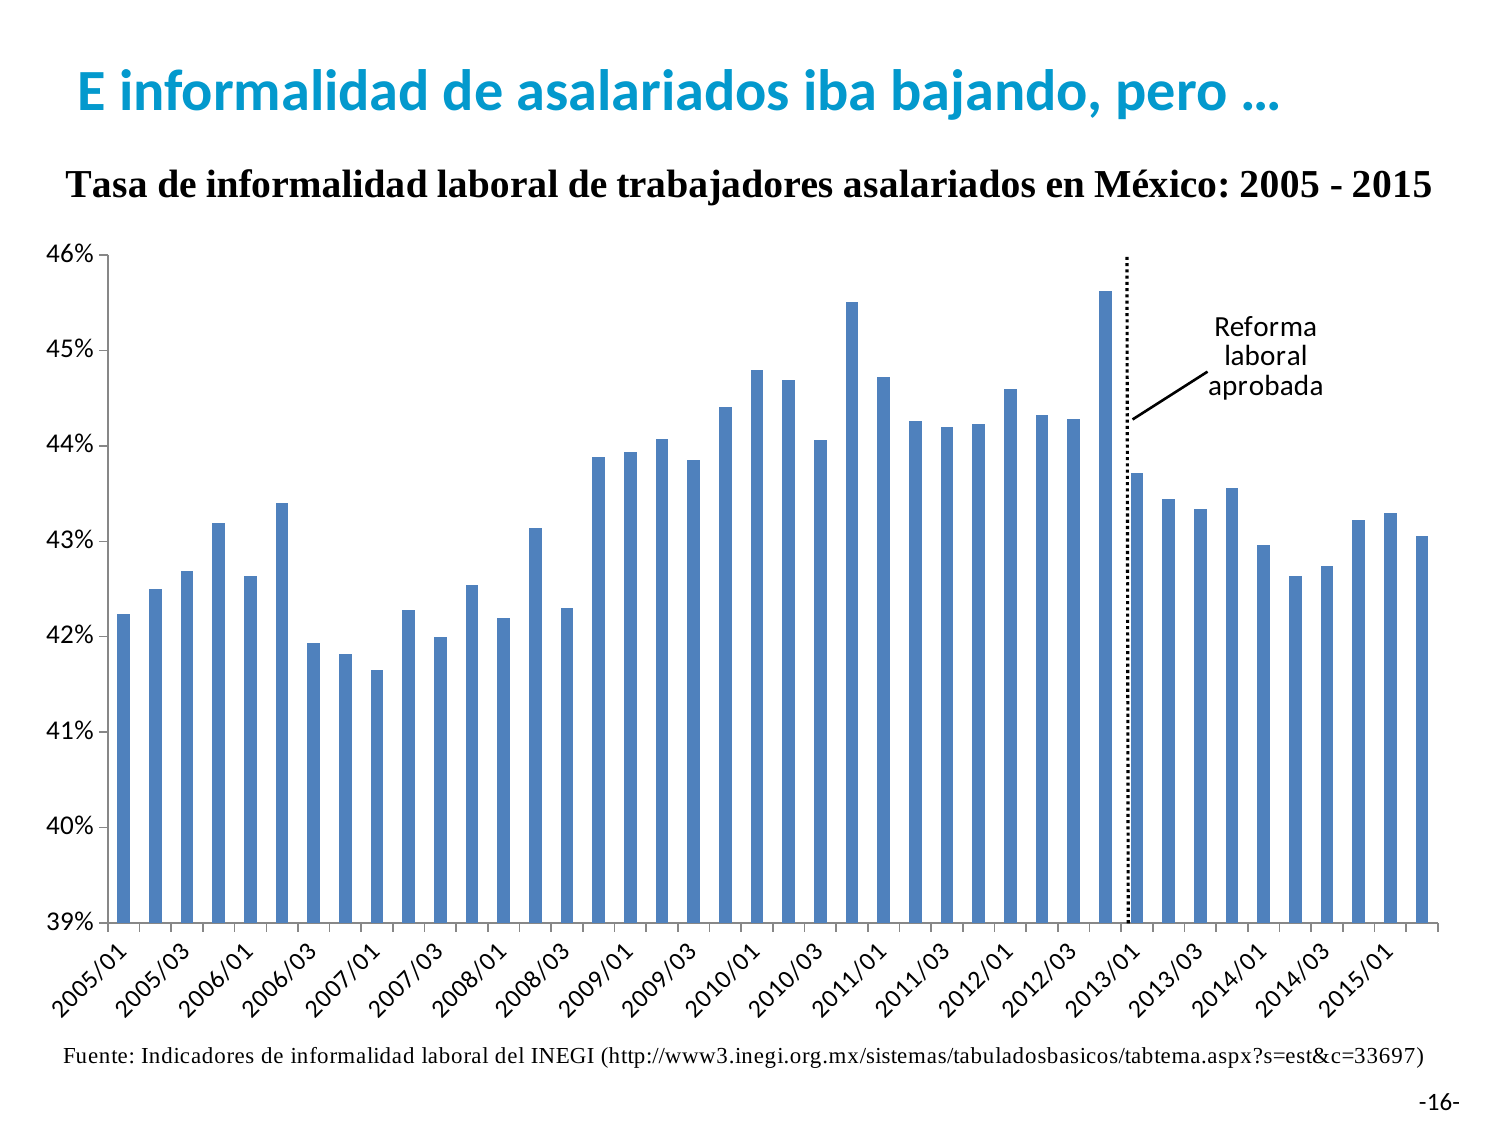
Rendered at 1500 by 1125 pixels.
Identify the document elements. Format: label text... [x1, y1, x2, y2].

chart [38, 149, 1462, 1080]
title E informalidad de asalariados iba bajando, pero … [62, 37, 1419, 138]
slide_number -16- [1125, 1077, 1475, 1125]
